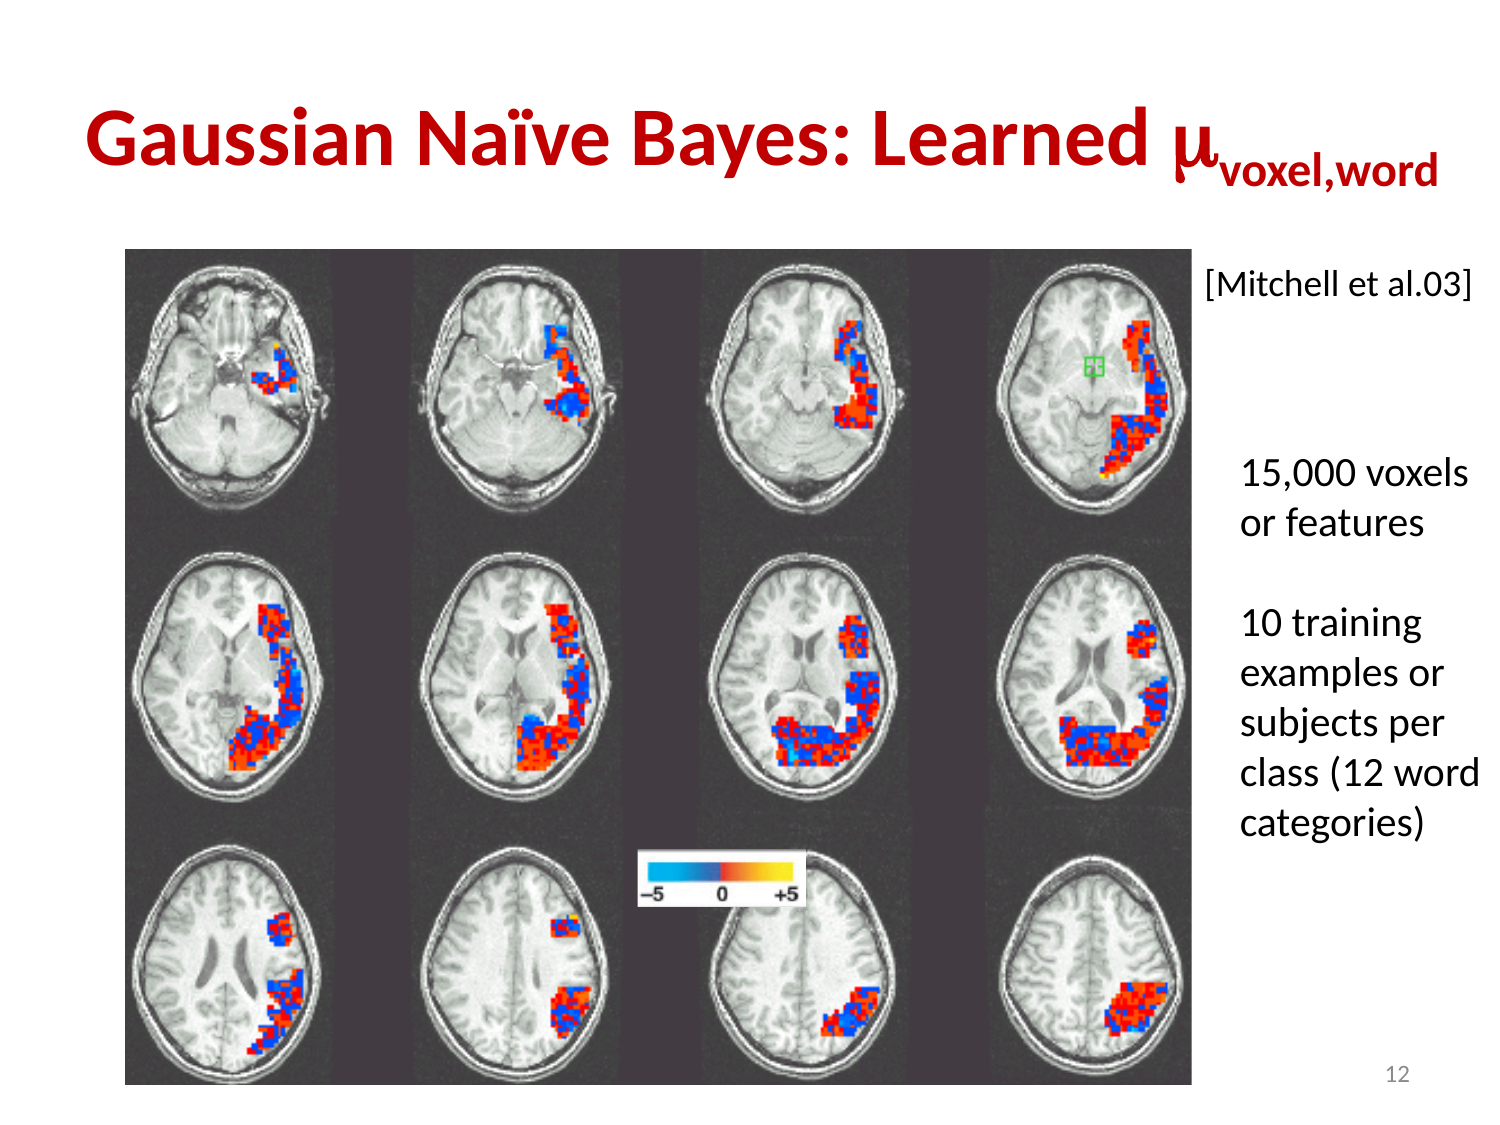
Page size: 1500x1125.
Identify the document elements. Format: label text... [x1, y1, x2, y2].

title Gaussian Naïve Bayes: Learned voxel,word [24, 45, 1500, 233]
slide_number 12 [1074, 1042, 1425, 1103]
text_box [Mitchell et al.03] [1194, 251, 1489, 312]
text_box 15,000 voxels or features 10 training examples or subjects per class (12 word categories) [1224, 437, 1500, 853]
picture [124, 249, 1192, 1085]
